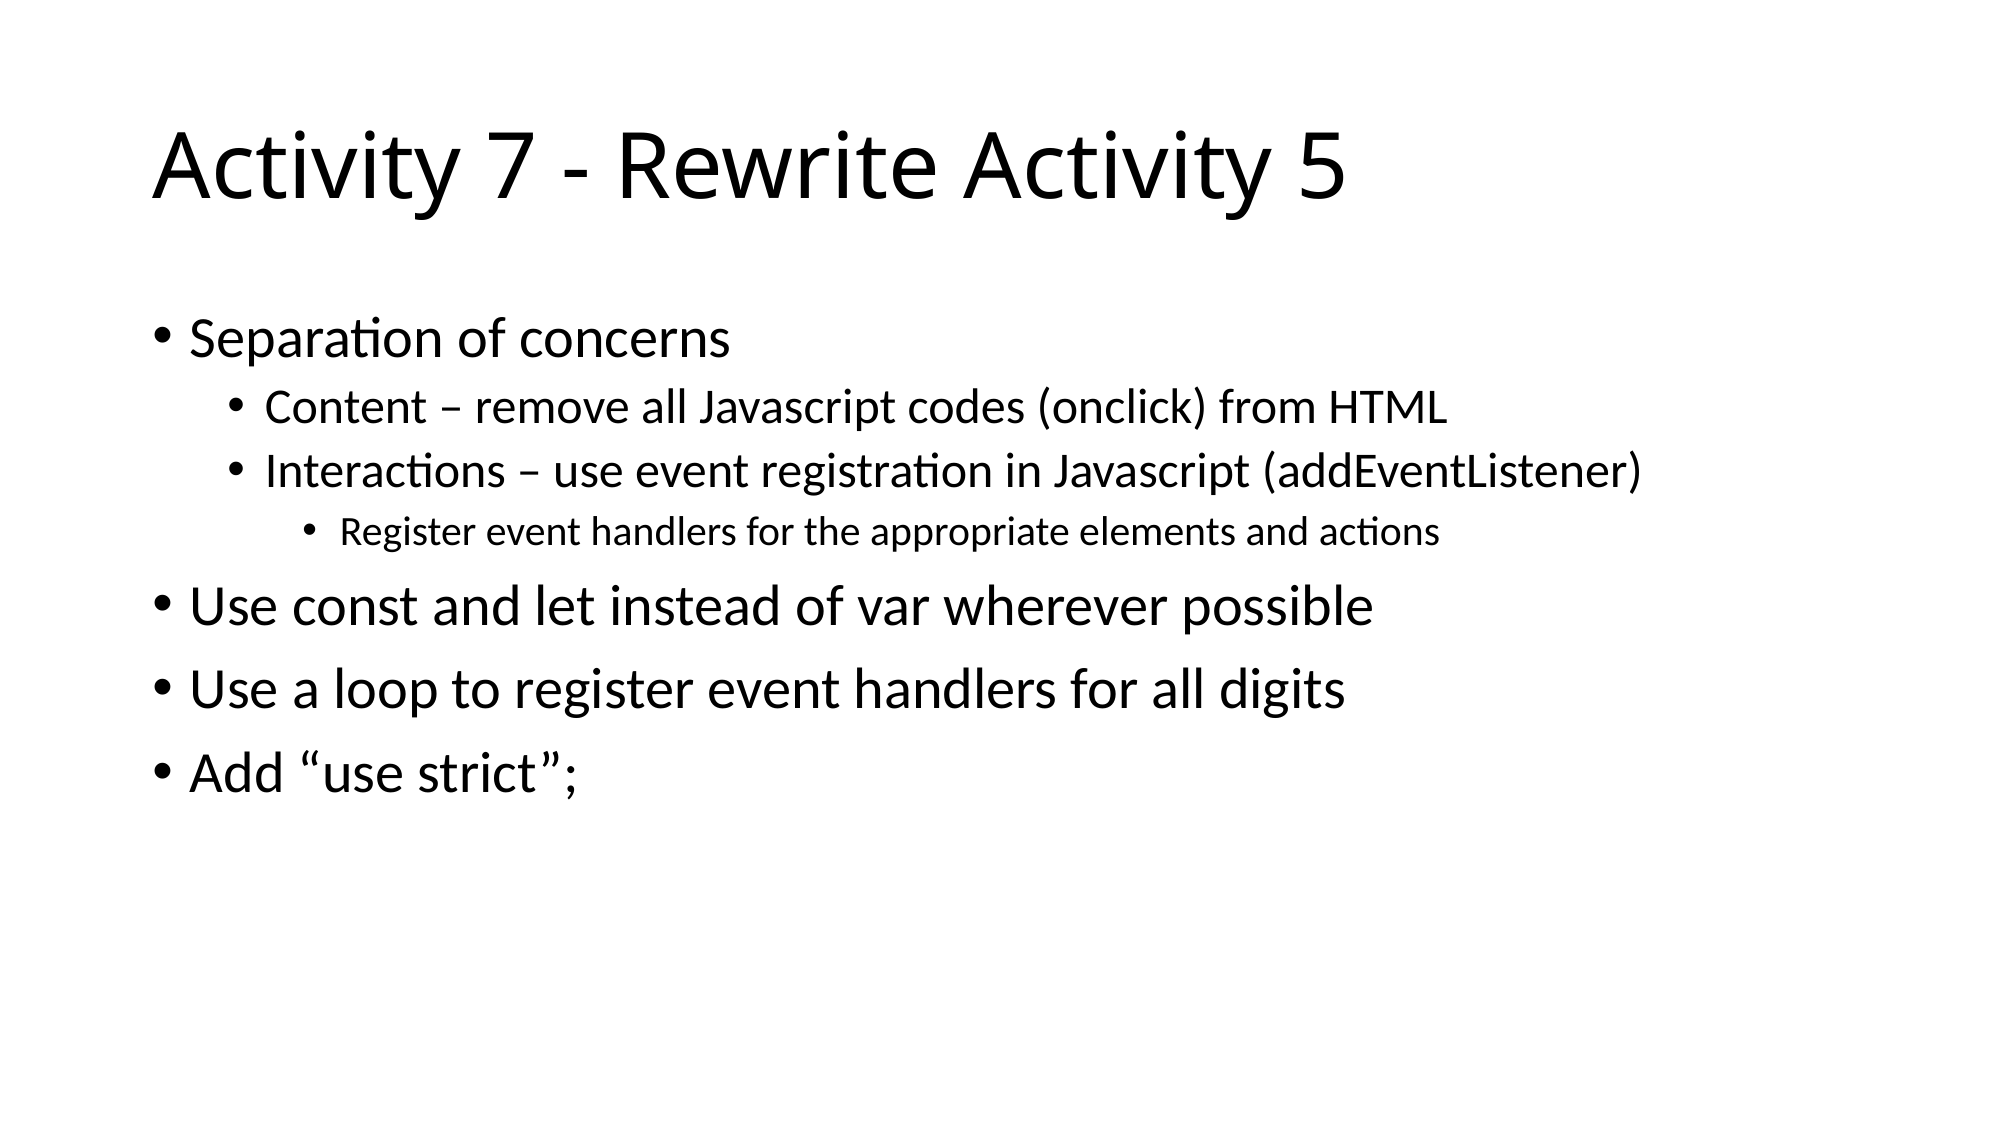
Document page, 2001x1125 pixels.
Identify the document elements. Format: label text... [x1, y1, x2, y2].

list Separation of concerns Content – remove all Javascript codes (onclick) from HTML Interactions – use event registration in Javascript (addEventListener) Register event handlers for the appropriate elements and actions Use const and let instead of var wherever possible Use a loop to register event handlers for all digits Add “use strict”; [137, 299, 1863, 1014]
title Activity 7 - Rewrite Activity 5 [137, 59, 1863, 278]
